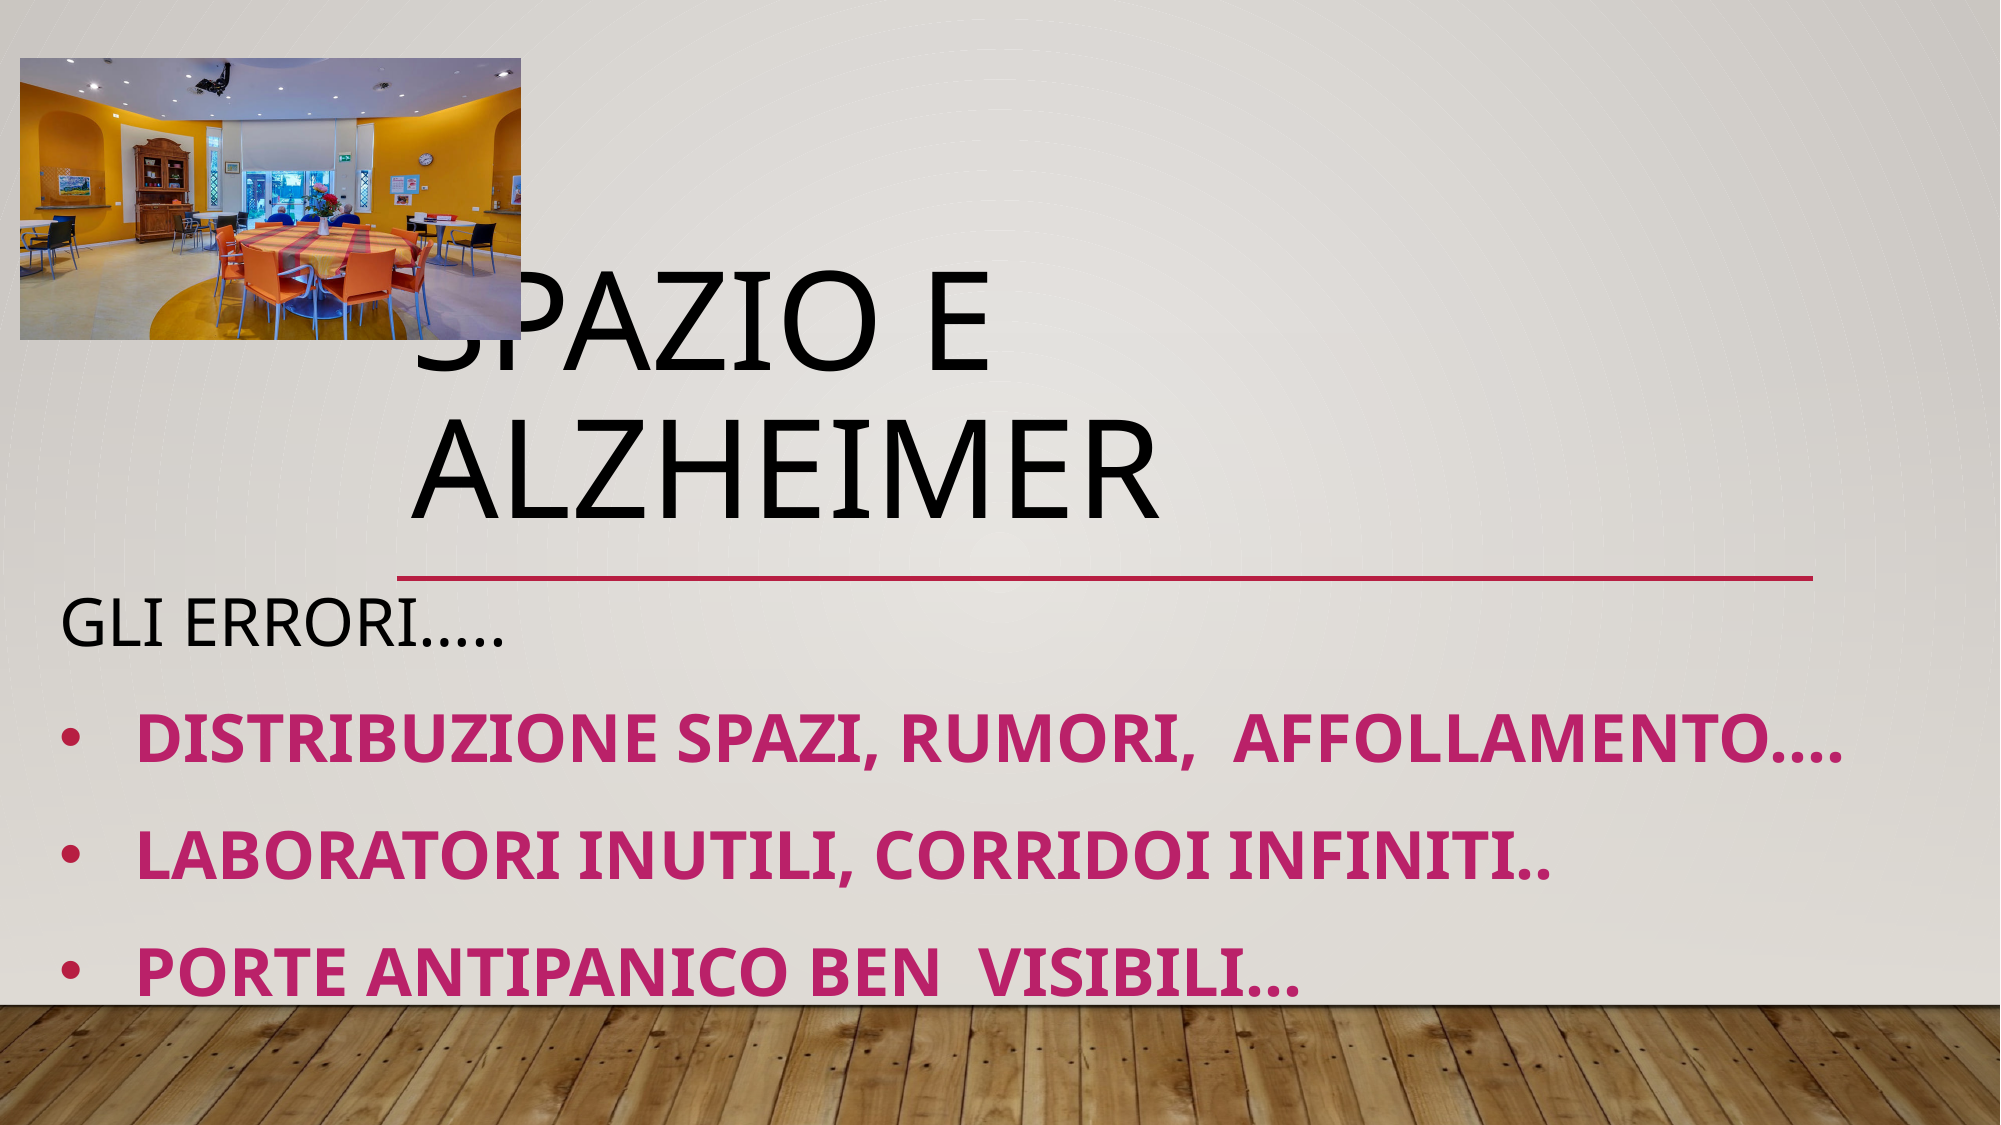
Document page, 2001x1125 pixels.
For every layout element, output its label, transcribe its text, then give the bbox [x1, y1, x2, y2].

title Spazio e alzheimer [396, 131, 1814, 548]
picture [20, 58, 521, 341]
subtitle GLI Errori….. Distribuzione Spazi, rumori, affollamento…. laboratori inutili, Corridoi infiniti.. Porte antipanico ben visibili… [44, 548, 1975, 709]
picture [0, 1005, 2000, 1125]
